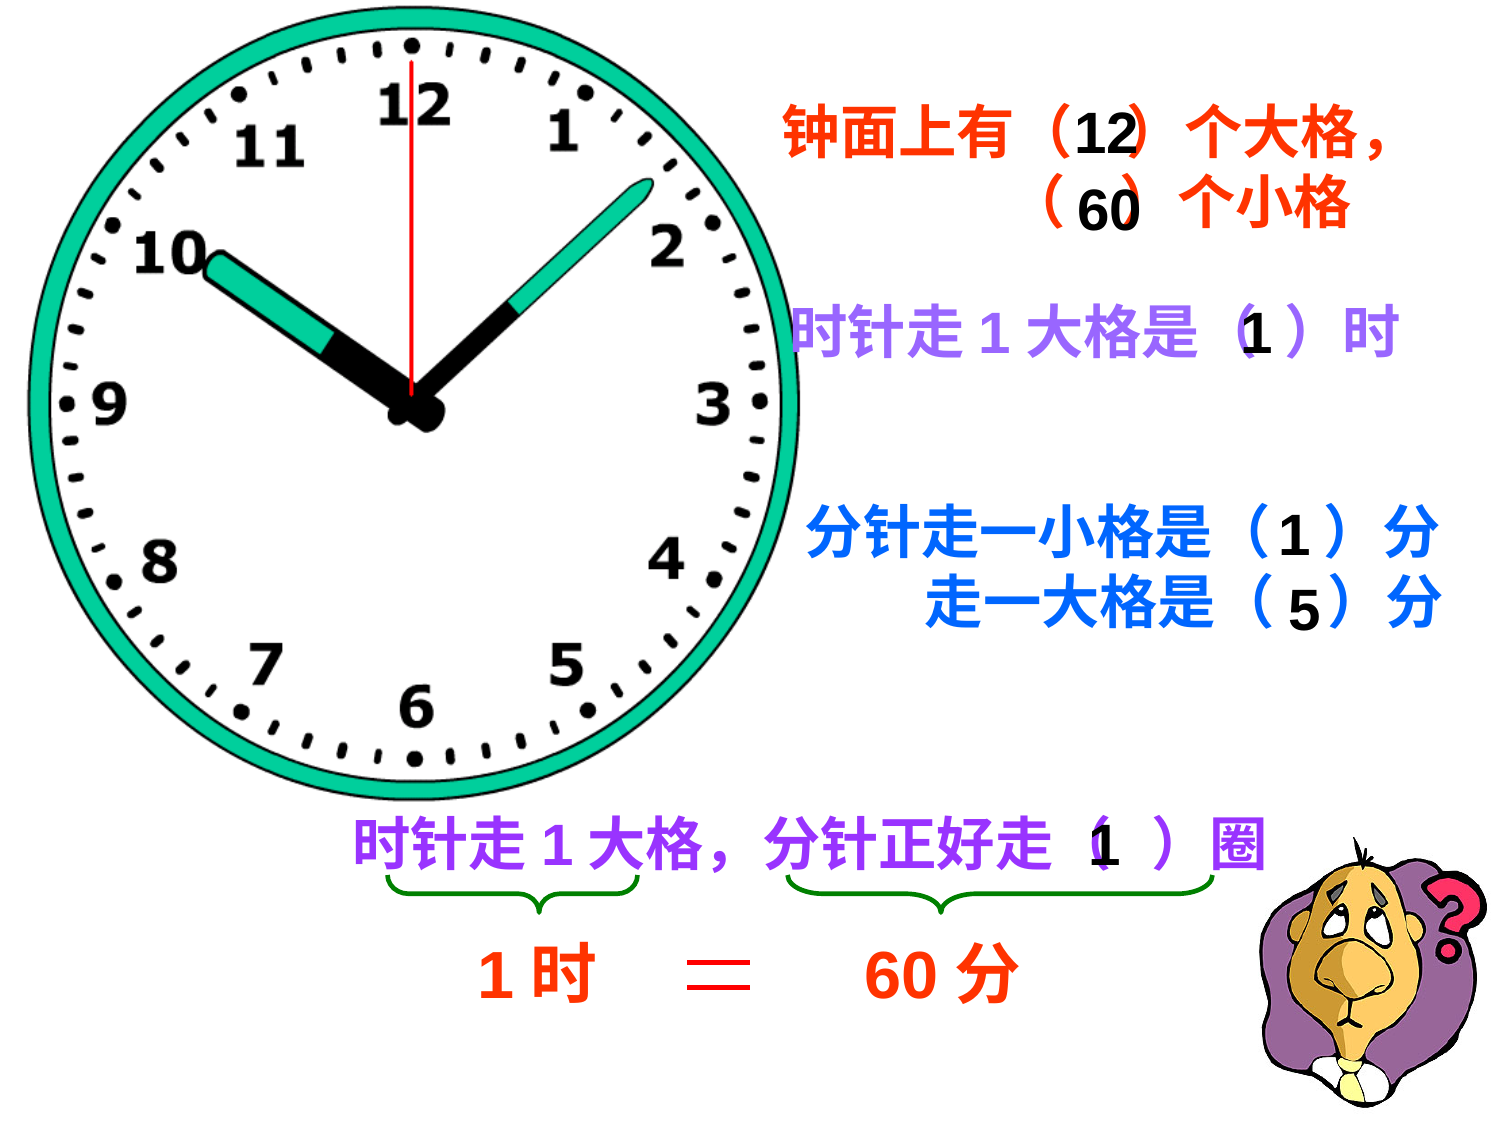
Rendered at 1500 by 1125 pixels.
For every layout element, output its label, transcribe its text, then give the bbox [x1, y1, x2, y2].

text_box 分针走一小格是（ ）分 走一大格是（ ）分 [838, 487, 1459, 643]
text_box 1 [1209, 287, 1304, 373]
text_box 5 [1273, 564, 1336, 650]
text_box 钟面上有（ ）个大格， （ ）个小格 [1154, 87, 1433, 243]
text_box 时针走1大格是（ ）时 [1304, 287, 1416, 373]
text_box 时针走1大格，分针正好走（ ）圈 [1136, 800, 1341, 885]
text_box [387, 875, 638, 913]
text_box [687, 962, 750, 988]
text_box 60分 [849, 924, 1075, 1020]
text_box 1时 [462, 924, 663, 1020]
text_box 时针走1大格是（ ）时 [838, 287, 1209, 373]
text_box 60 [1062, 164, 1163, 250]
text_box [0, 0, 838, 824]
text_box 12 [1059, 87, 1154, 173]
text_box 1 [1073, 800, 1136, 885]
picture [1249, 837, 1500, 1125]
text_box 钟面上有（ ）个大格， （ ）个小格 [838, 87, 1062, 243]
text_box 1 [1264, 489, 1327, 575]
text_box 时针走1大格，分针正好走（ ）圈 [337, 800, 1073, 885]
text_box [787, 875, 1213, 913]
